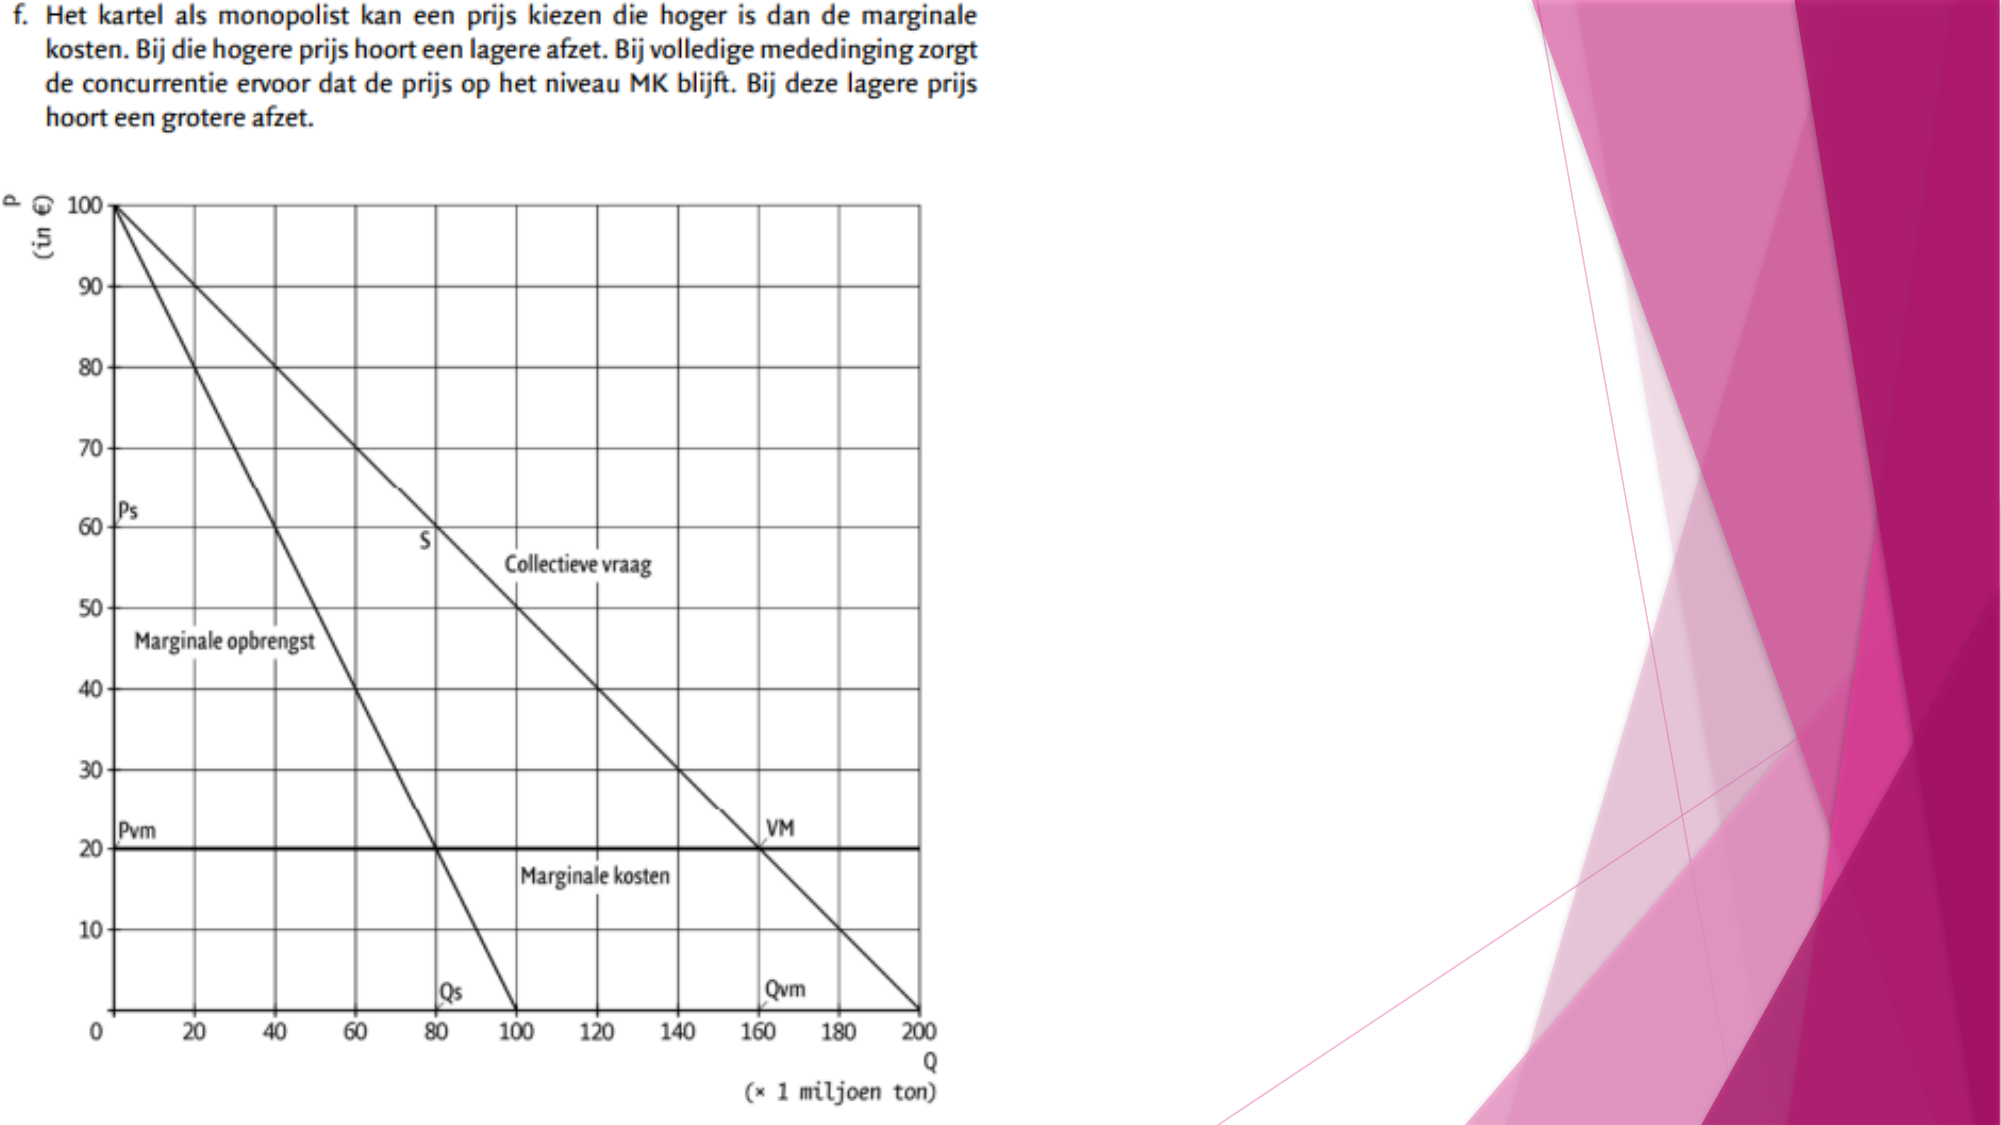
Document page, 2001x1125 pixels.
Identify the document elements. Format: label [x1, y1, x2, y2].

picture [0, 0, 998, 1125]
